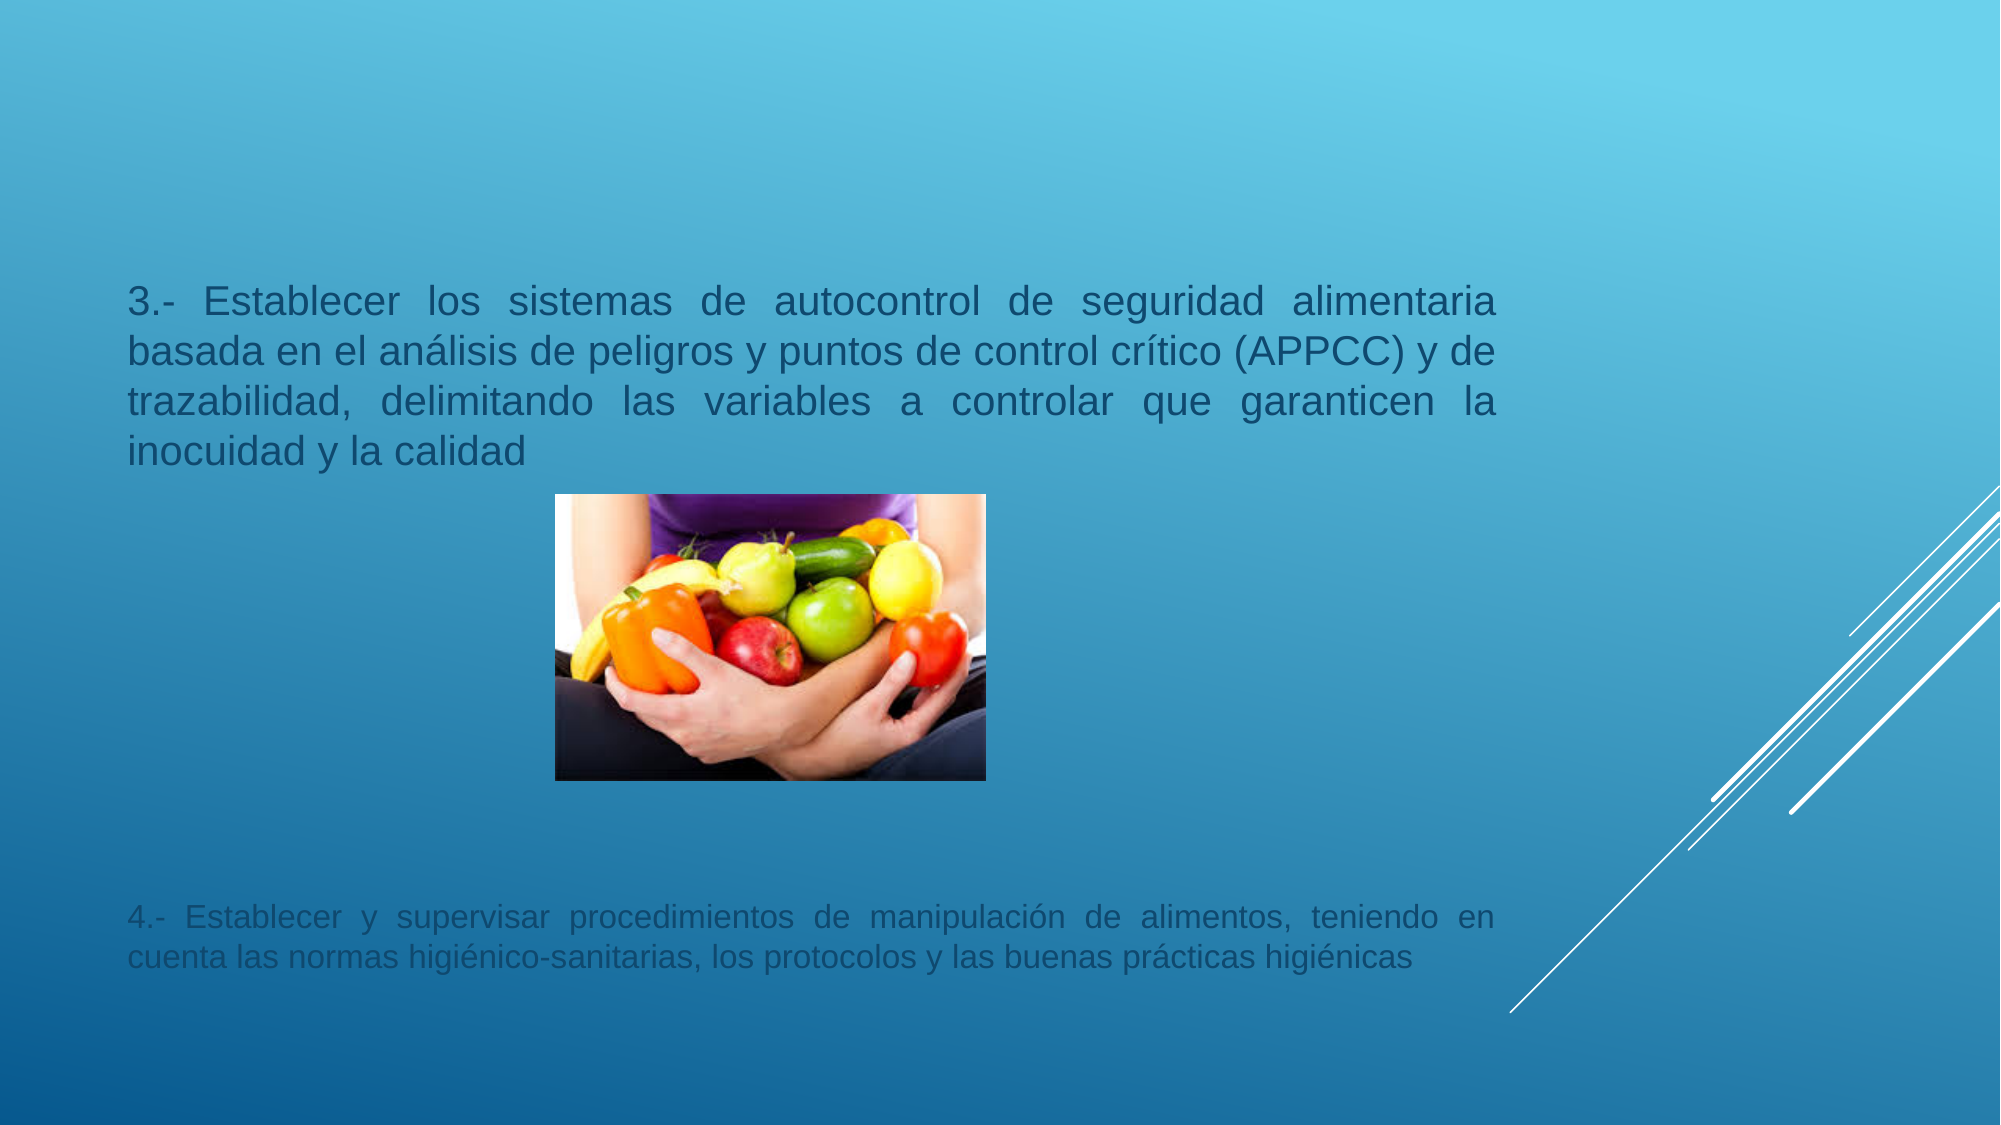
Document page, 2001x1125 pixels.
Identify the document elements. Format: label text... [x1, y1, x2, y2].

title 4.- Establecer y supervisar procedimientos de manipulación de alimentos, teniendo en cuenta las normas higiénico-sanitarias, los protocolos y las buenas prácticas higiénicas [112, 887, 1513, 984]
picture [555, 494, 986, 781]
list 3.- Establecer los sistemas de autocontrol de seguridad alimentaria basada en el análisis de peligros y puntos de control crítico (APPCC) y de trazabilidad, delimitando las variables a controlar que garanticen la inocuidad y la calidad [112, 112, 1513, 706]
